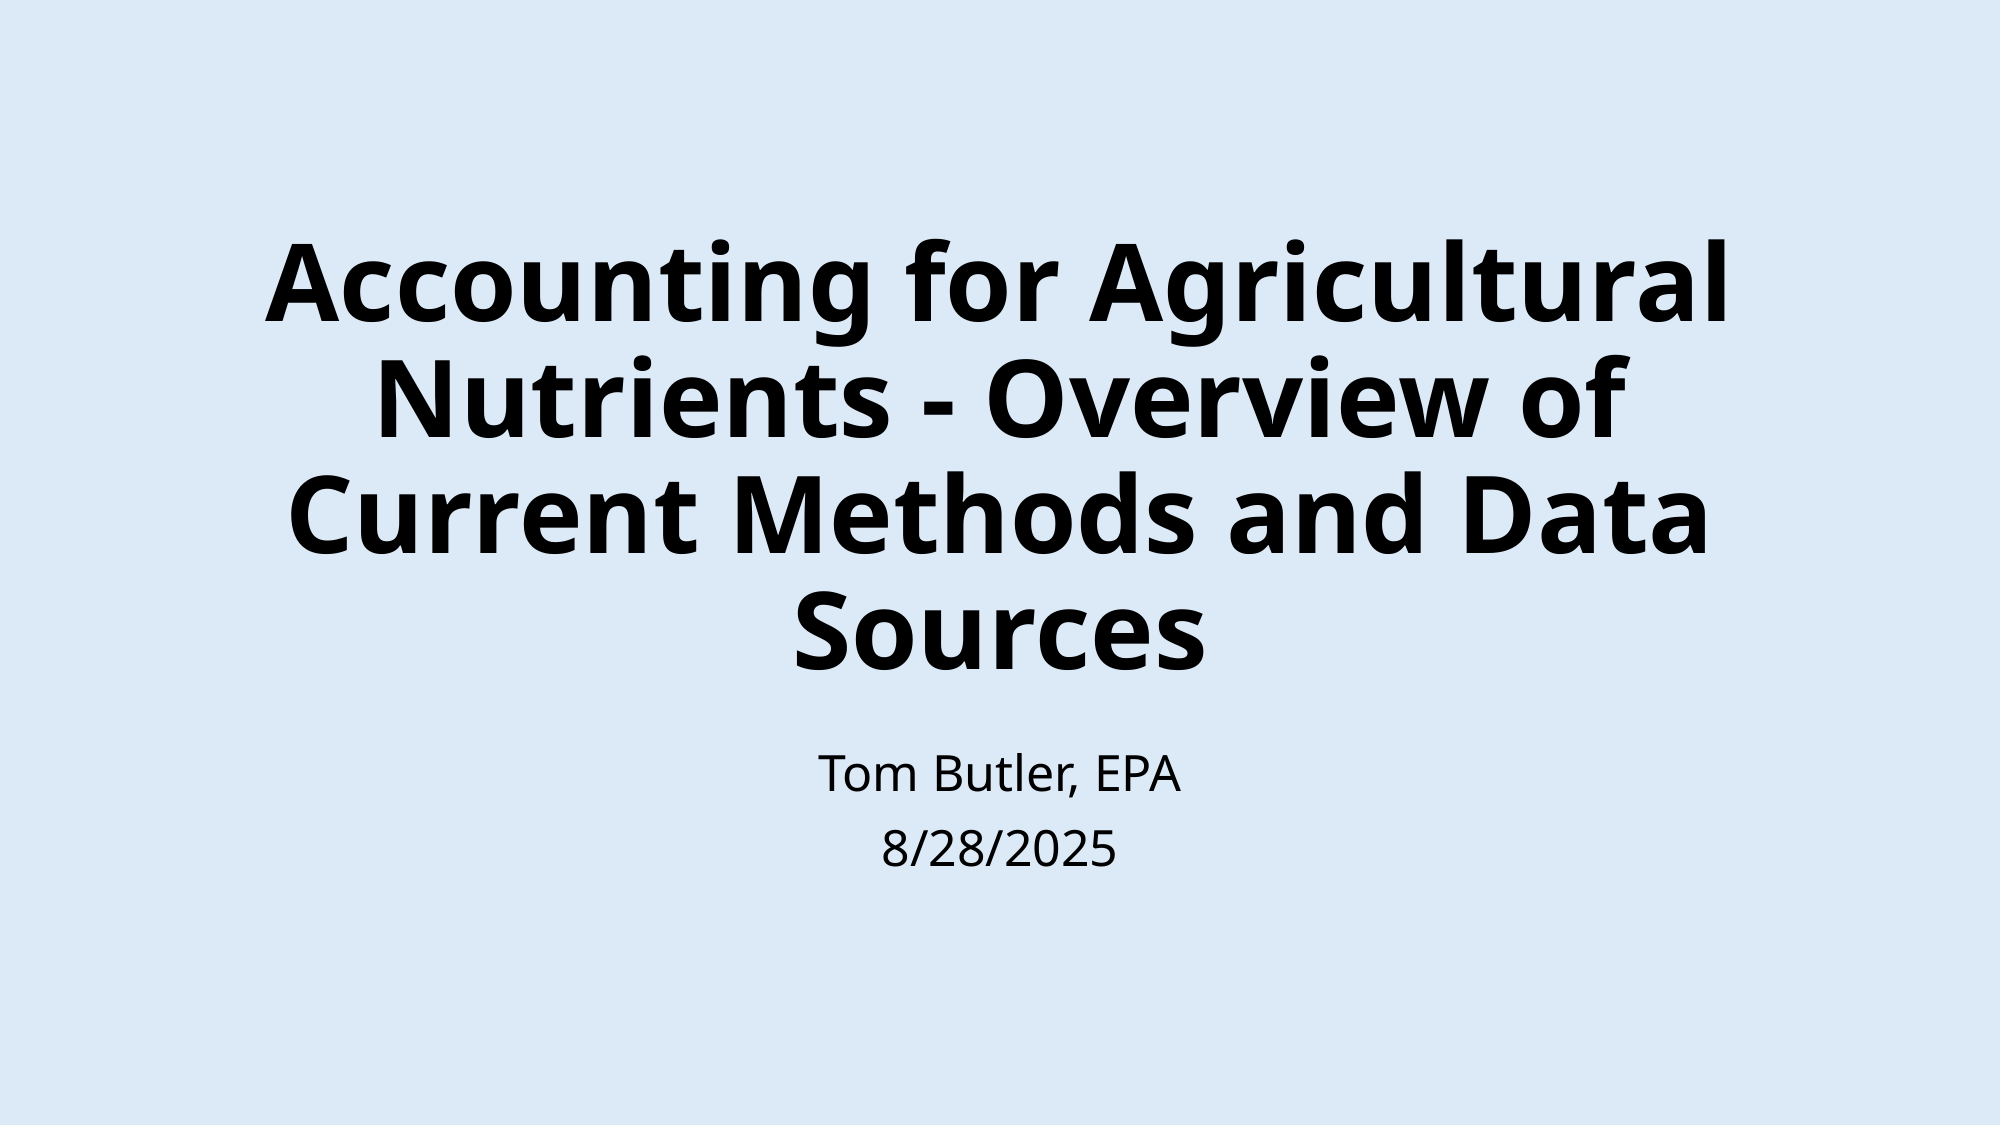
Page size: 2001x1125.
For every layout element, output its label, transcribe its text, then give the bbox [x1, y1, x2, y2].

subtitle Tom Butler, EPA 8/28/2025 [249, 740, 1750, 1013]
title Accounting for Agricultural Nutrients - Overview of Current Methods and Data Sources [249, 184, 1750, 700]
